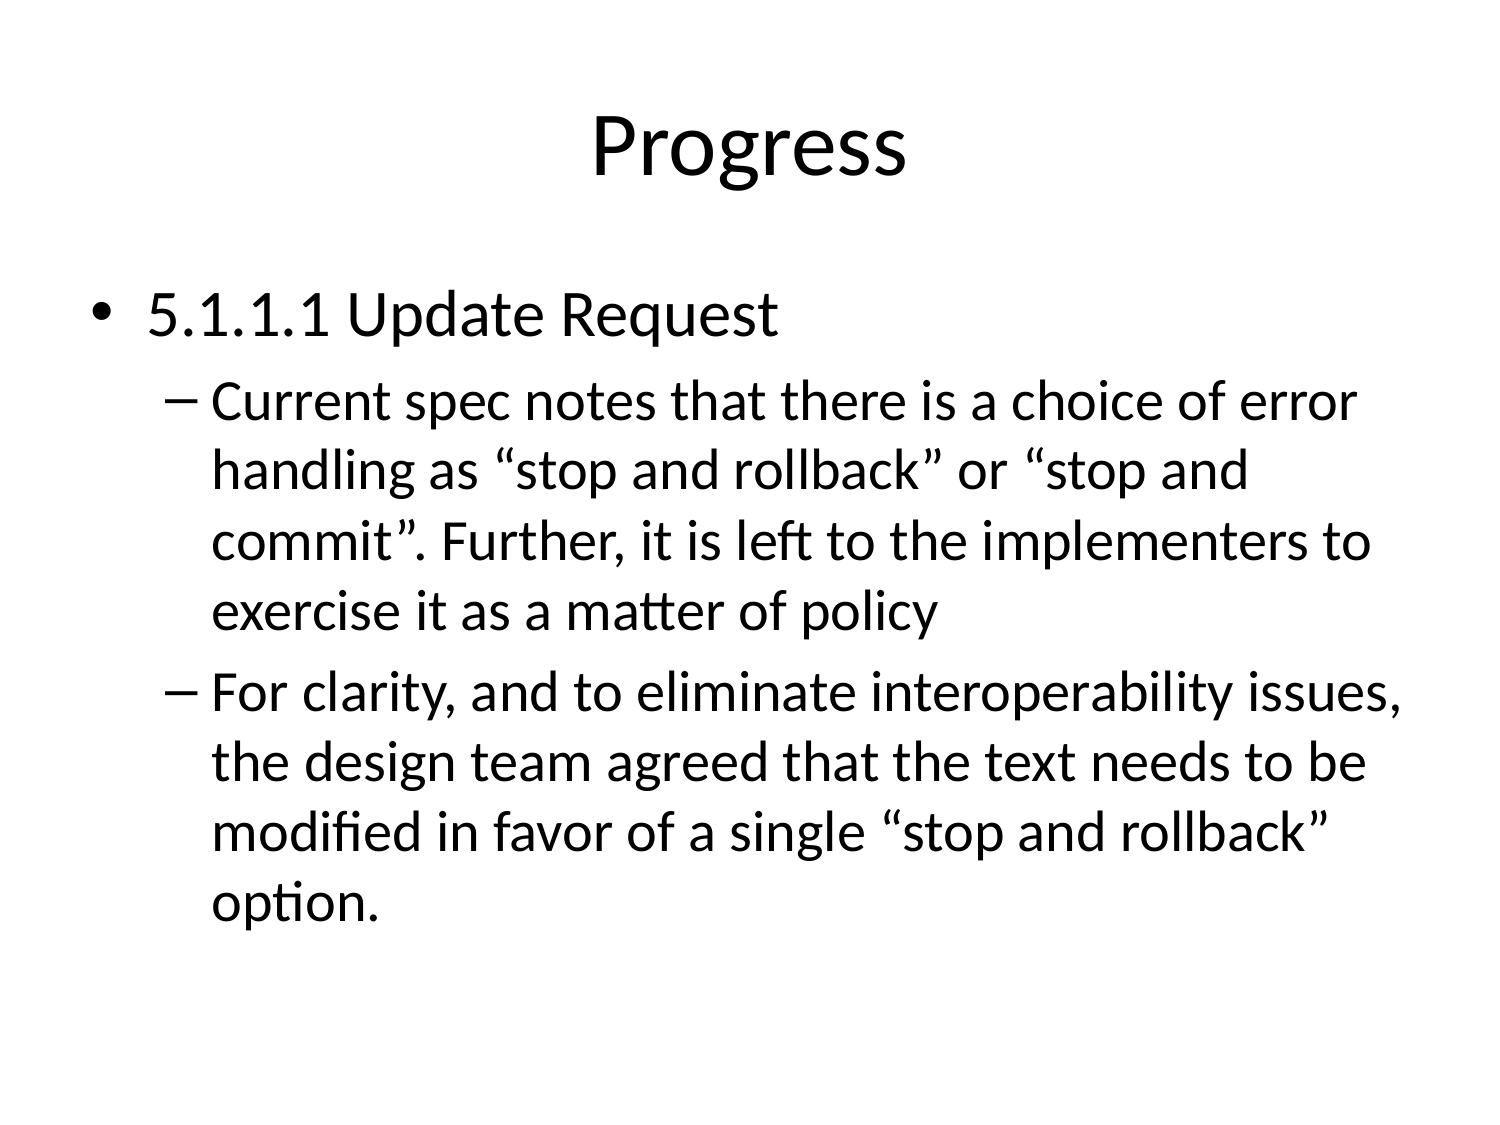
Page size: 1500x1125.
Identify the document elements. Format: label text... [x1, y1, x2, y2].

list 5.1.1.1 Update Request Current spec notes that there is a choice of error handling as “stop and rollback” or “stop and commit”. Further, it is left to the implementers to exercise it as a matter of policy For clarity, and to eliminate interoperability issues, the design team agreed that the text needs to be modified in favor of a single “stop and rollback” option. [75, 262, 1425, 1005]
title Progress [75, 45, 1425, 233]
